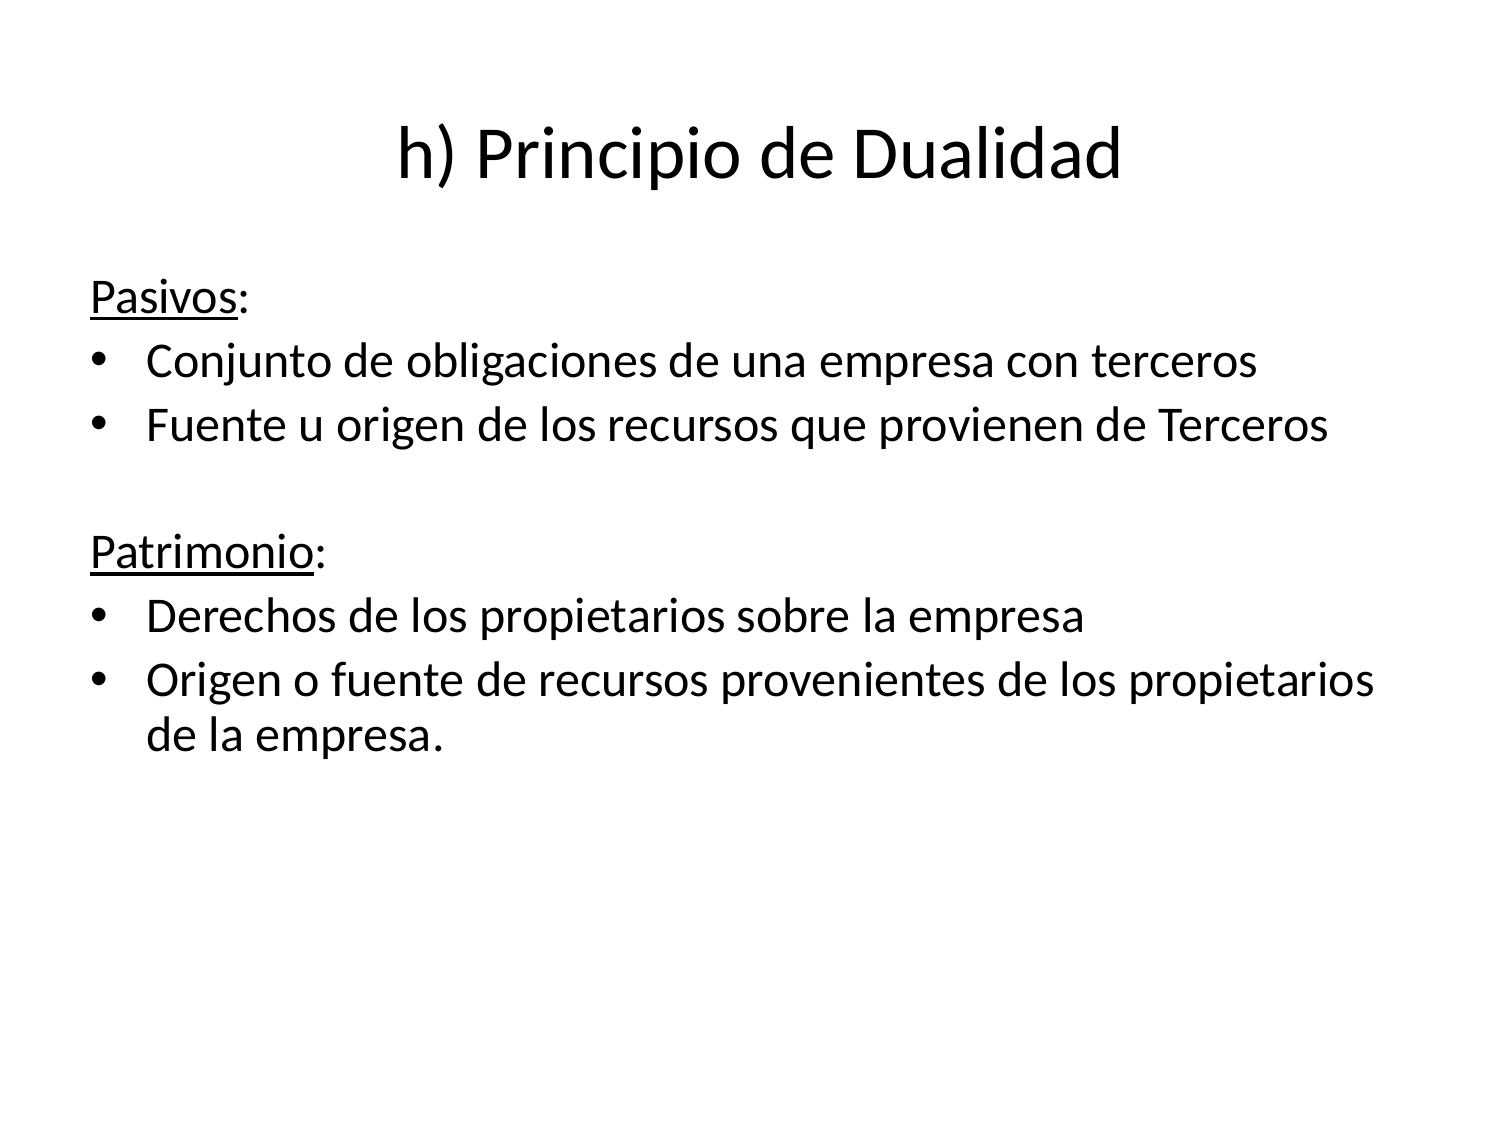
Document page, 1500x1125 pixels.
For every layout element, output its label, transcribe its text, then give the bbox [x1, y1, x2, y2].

title h) Principio de Dualidad [121, 78, 1400, 220]
list Pasivos: Conjunto de obligaciones de una empresa con terceros Fuente u origen de los recursos que provienen de Terceros Patrimonio: Derechos de los propietarios sobre la empresa Origen o fuente de recursos provenientes de los propietarios de la empresa. [75, 262, 1425, 1059]
